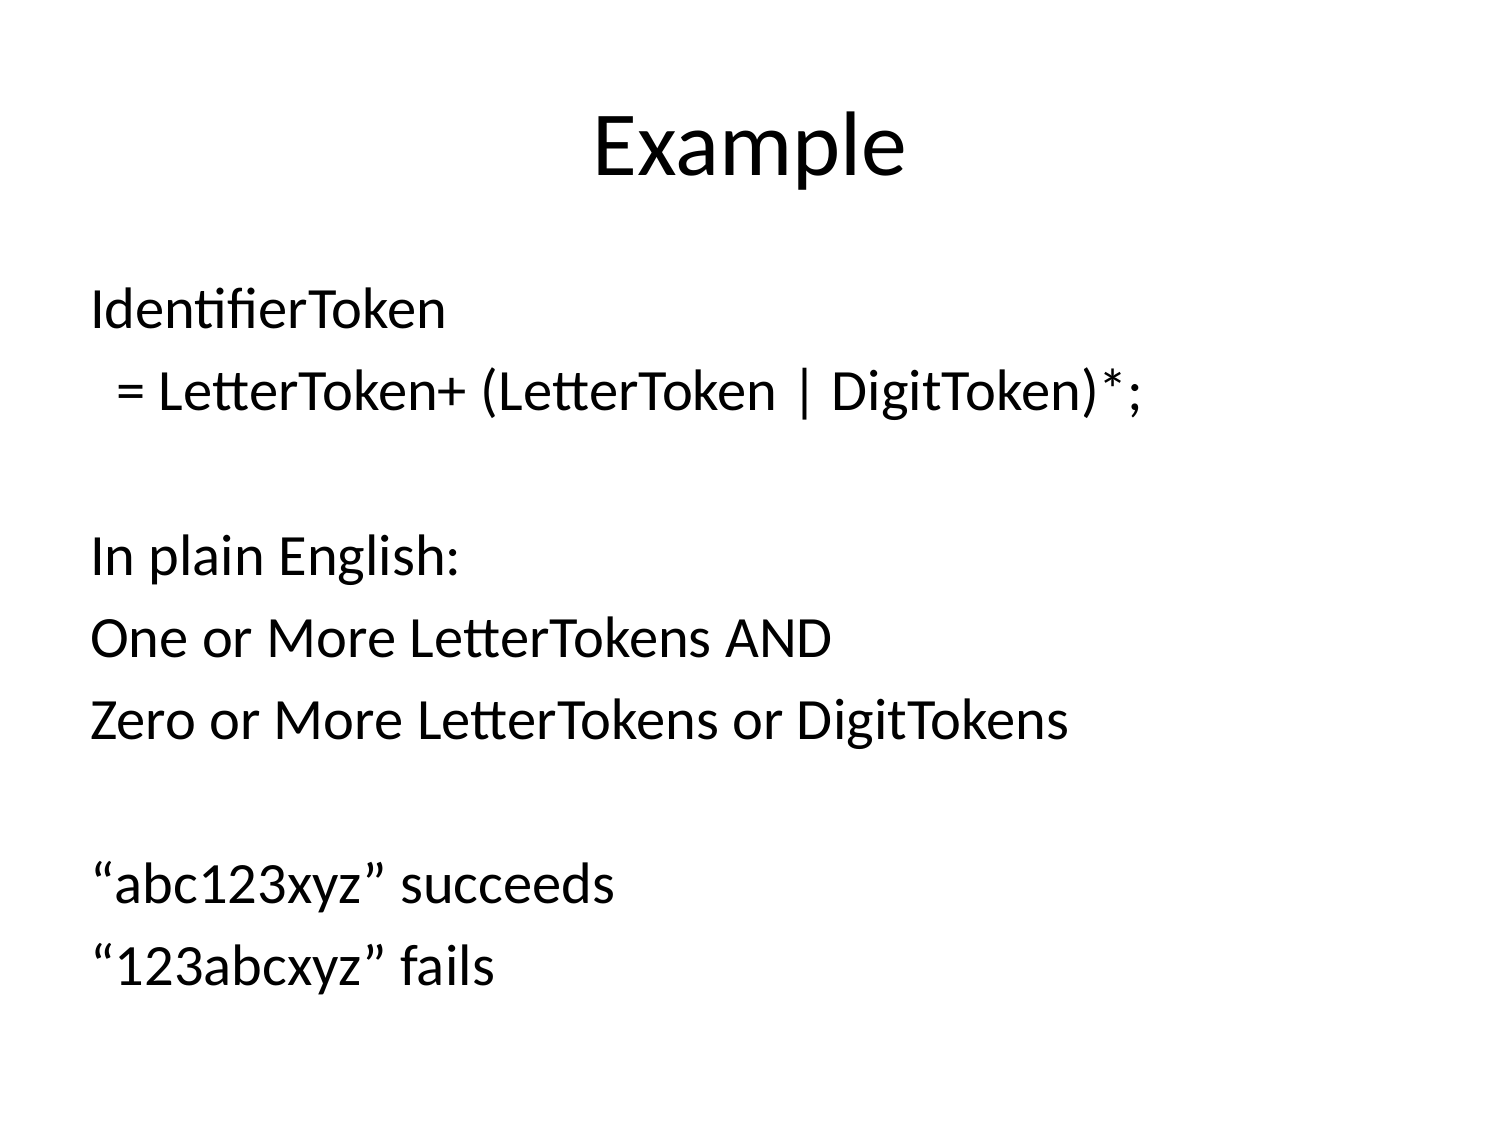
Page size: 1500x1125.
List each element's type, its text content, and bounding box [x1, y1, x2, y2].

title Example [75, 45, 1425, 233]
list IdentifierToken = LetterToken+ (LetterToken | DigitToken)*; In plain English: One or More LetterTokens AND Zero or More LetterTokens or DigitTokens “abc123xyz” succeeds “123abcxyz” fails [75, 262, 1425, 1005]
